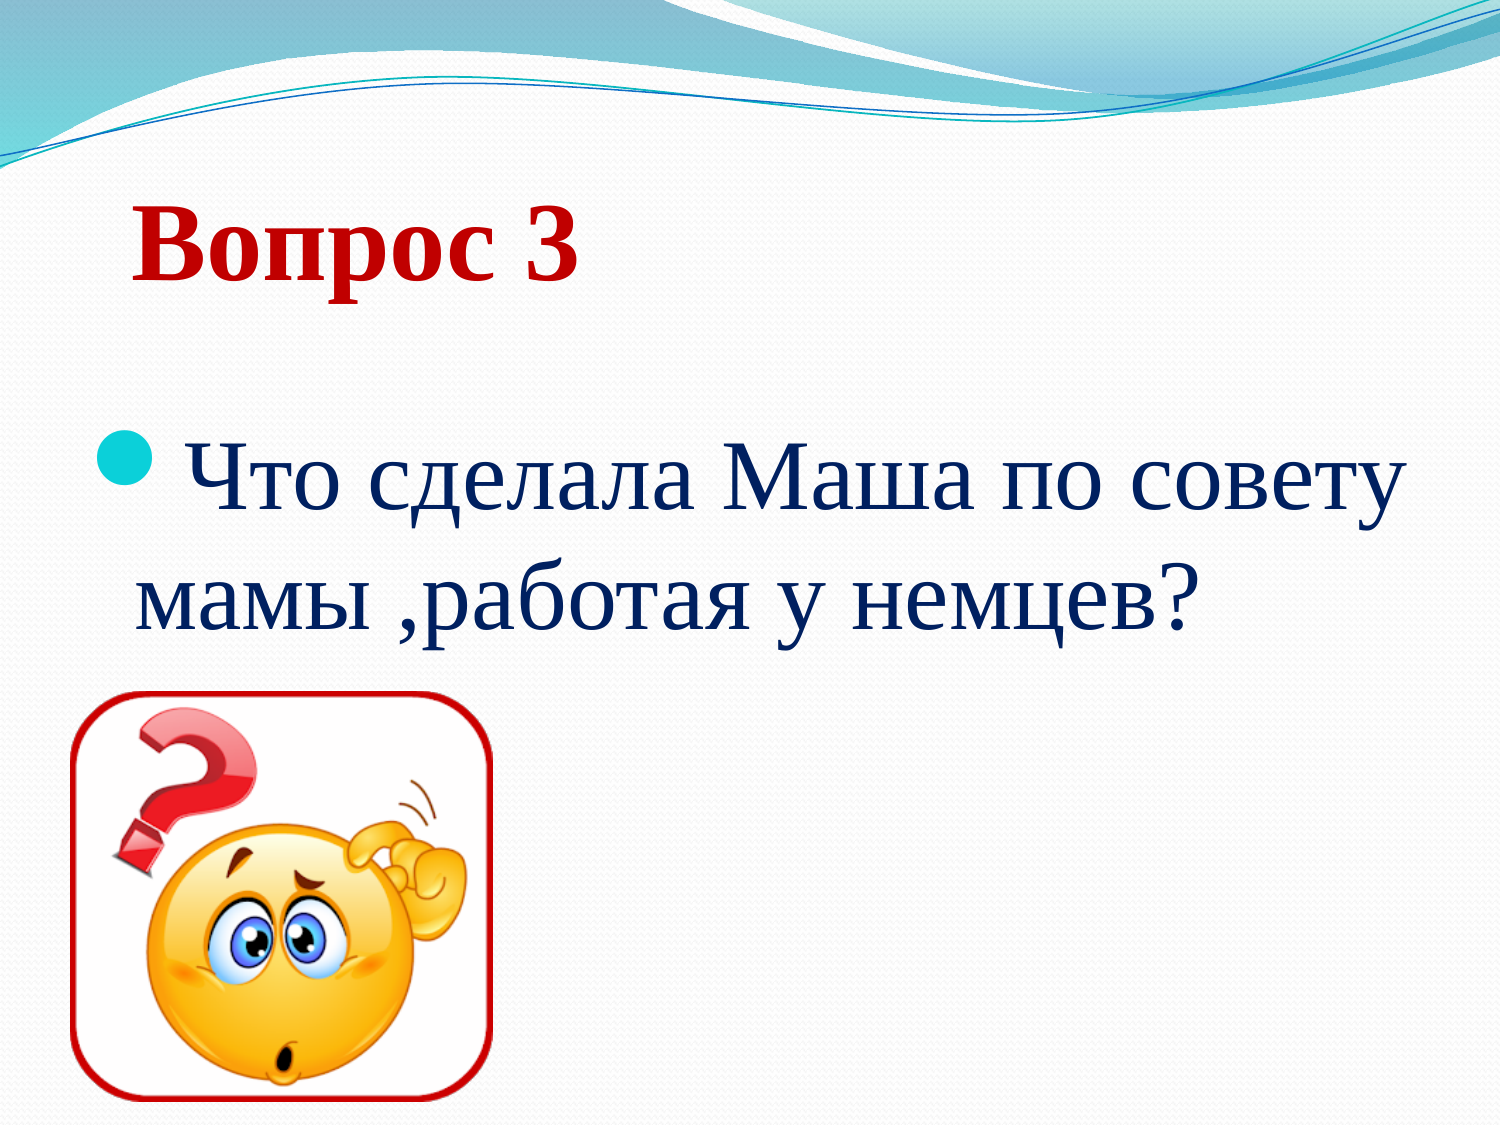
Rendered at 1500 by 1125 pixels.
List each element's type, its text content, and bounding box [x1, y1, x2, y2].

picture [70, 691, 493, 1102]
list Что сделала Маша по совету мамы ,работая у немцев? [75, 317, 1425, 1038]
title Вопрос 3 [75, 115, 1425, 303]
